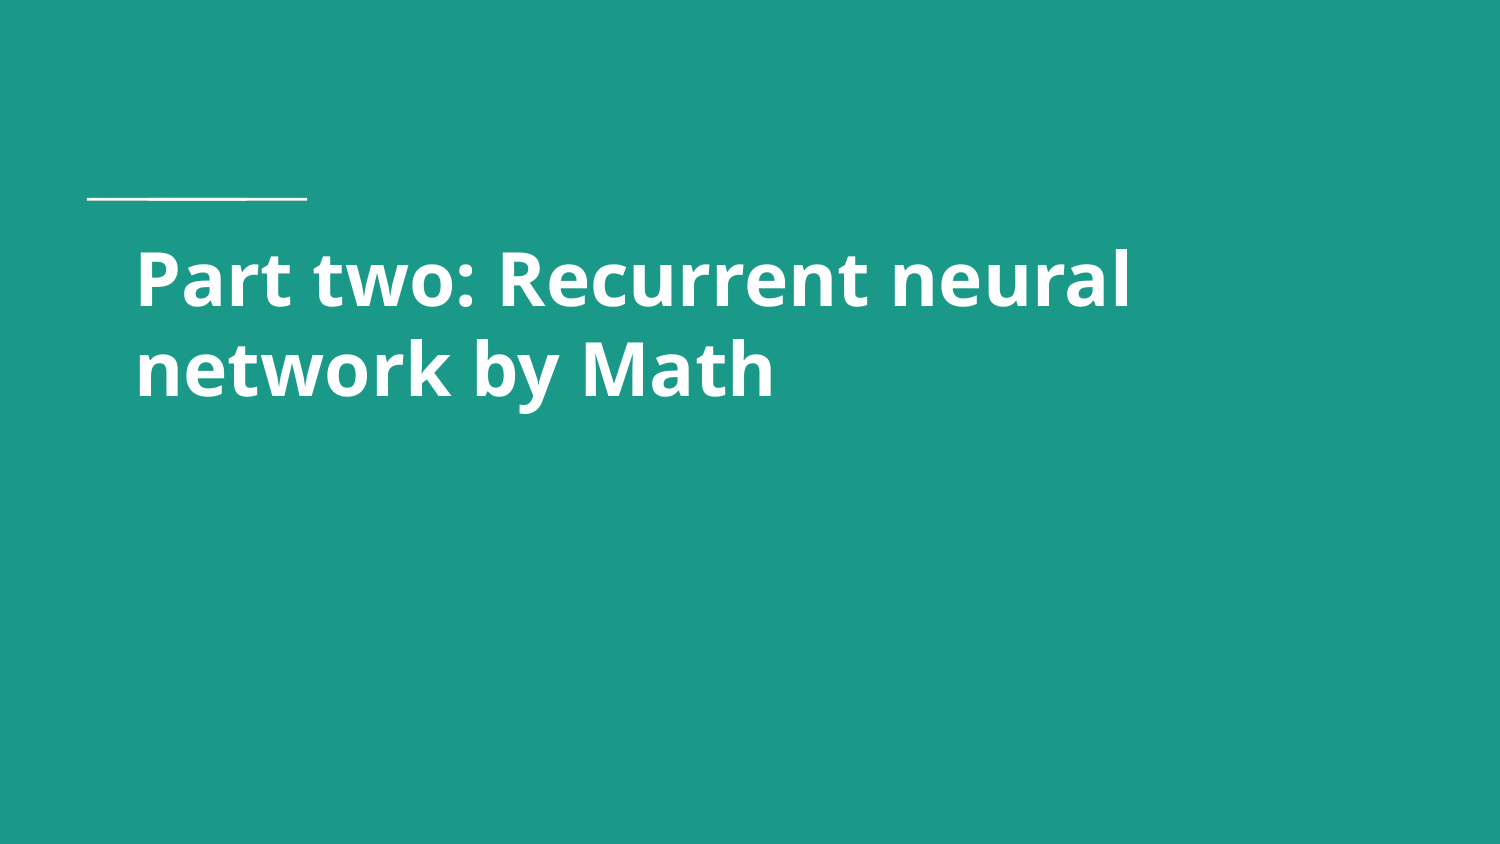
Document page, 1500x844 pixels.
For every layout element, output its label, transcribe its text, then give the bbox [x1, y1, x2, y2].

title Part two: Recurrent neural network by Math [119, 216, 1381, 466]
